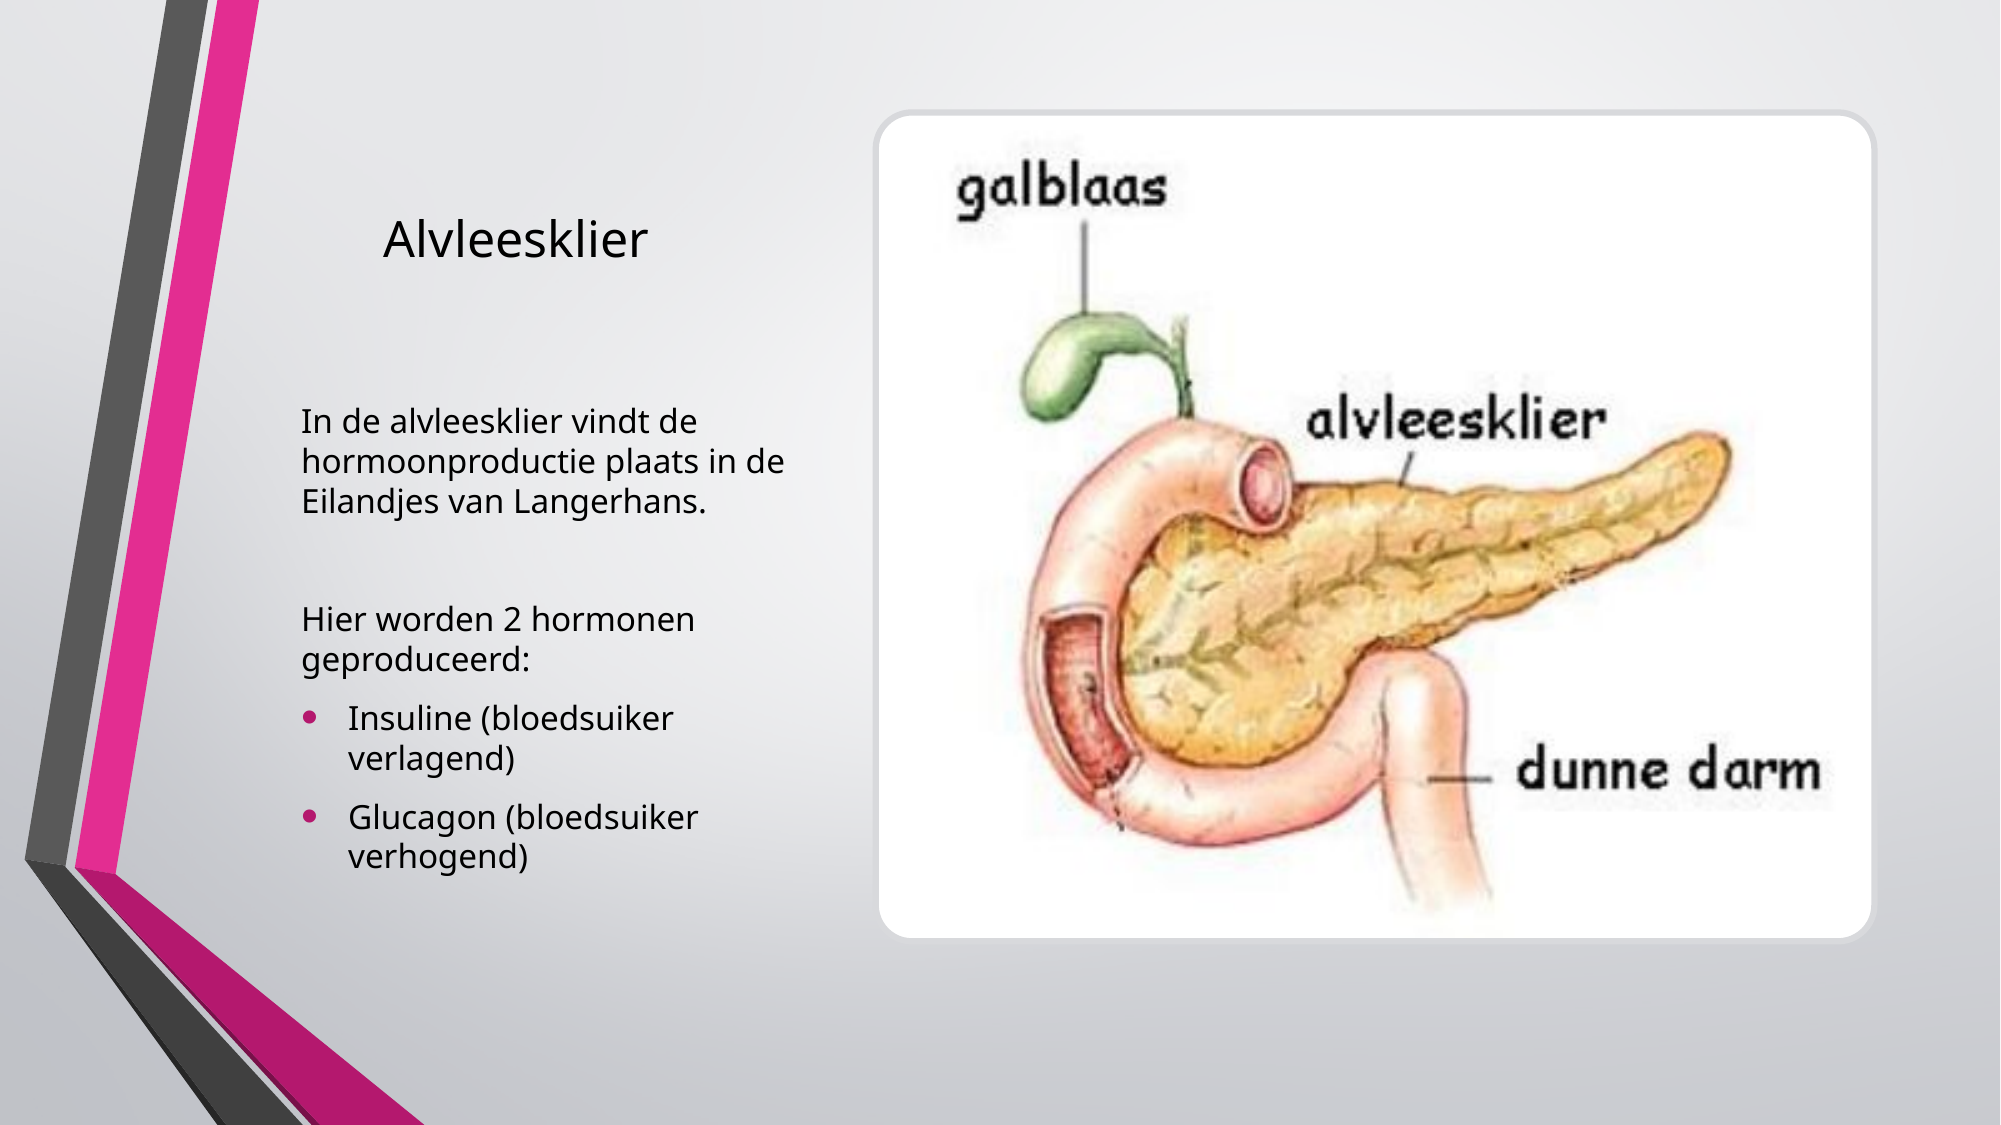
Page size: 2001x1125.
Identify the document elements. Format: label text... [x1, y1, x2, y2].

picture [875, 112, 1875, 942]
title Alvleesklier [243, 113, 791, 361]
list In de alvleesklier vindt de hormoonproductie plaats in de Eilandjes van Langerhans. Hier worden 2 hormonen geproduceerd: Insuline (bloedsuiker verlagend) Glucagon (bloedsuiker verhogend) [286, 392, 833, 906]
